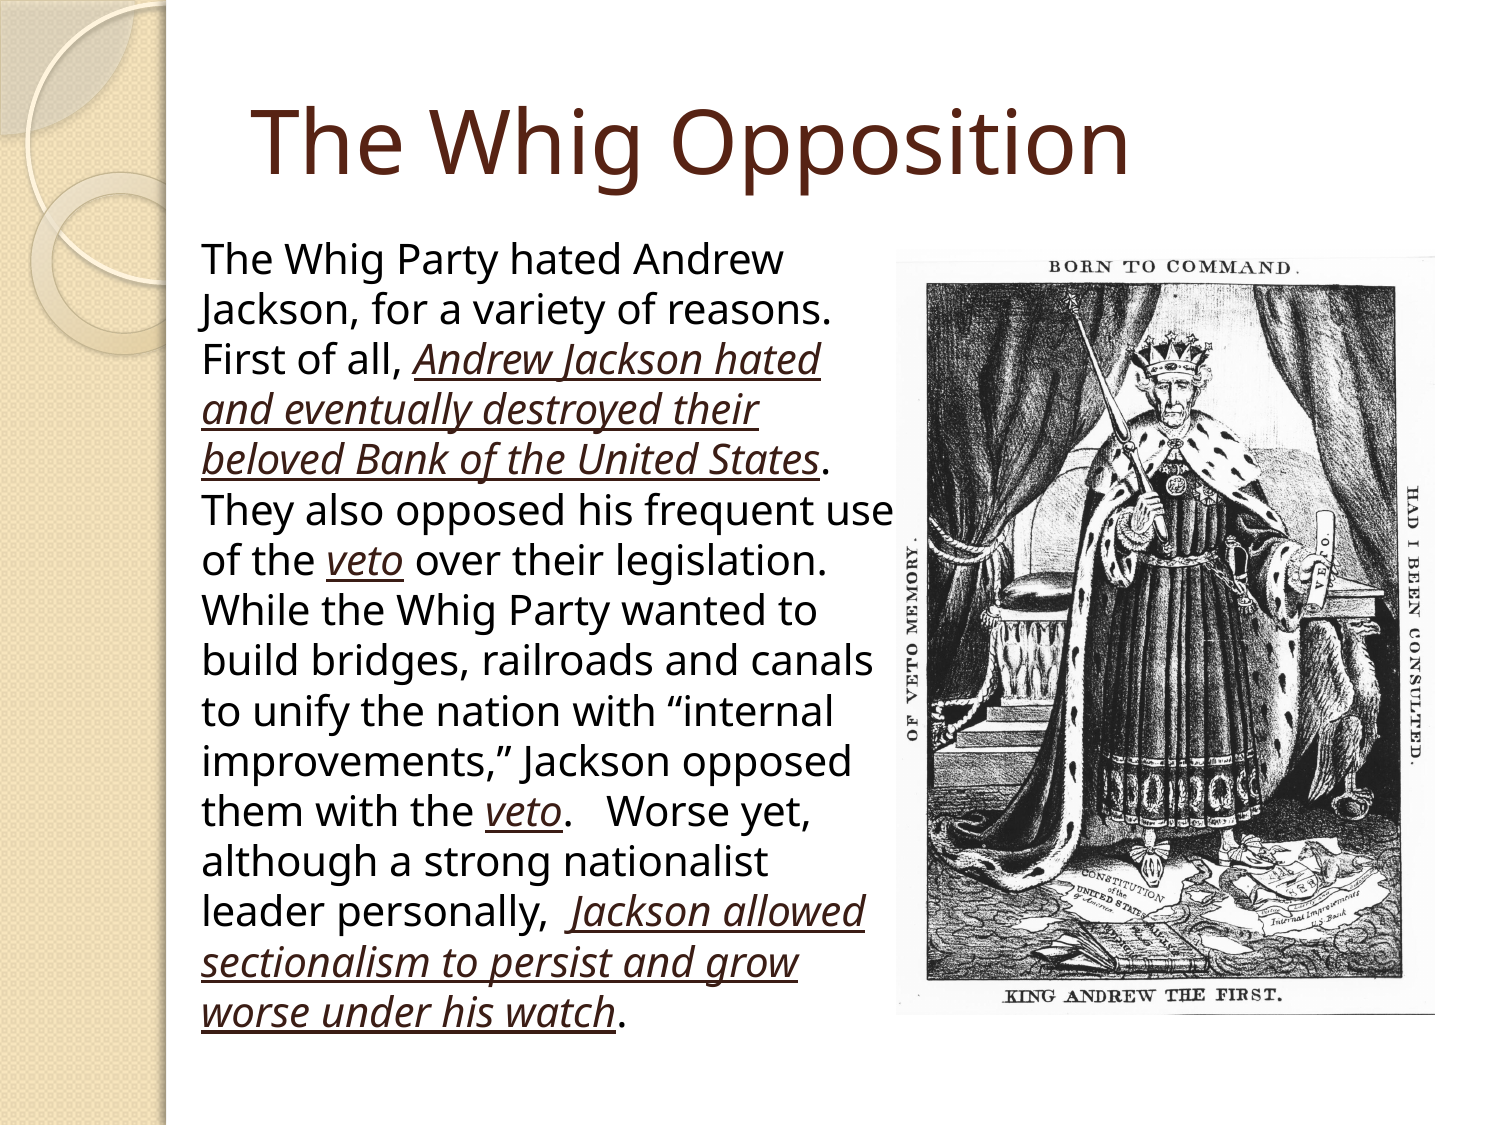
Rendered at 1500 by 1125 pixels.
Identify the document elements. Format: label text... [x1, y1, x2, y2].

title The Whig Opposition [235, 45, 1466, 233]
list The Whig Party hated Andrew Jackson, for a variety of reasons. First of all, Andrew Jackson hated and eventually destroyed their beloved Bank of the United States. They also opposed his frequent use of the veto over their legislation. While the Whig Party wanted to build bridges, railroads and canals to unify the nation with “internal improvements,” Jackson opposed them with the veto. Worse yet, although a strong nationalist leader personally, Jackson allowed sectionalism to persist and grow worse under his watch. [174, 224, 913, 1100]
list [895, 249, 1436, 1016]
